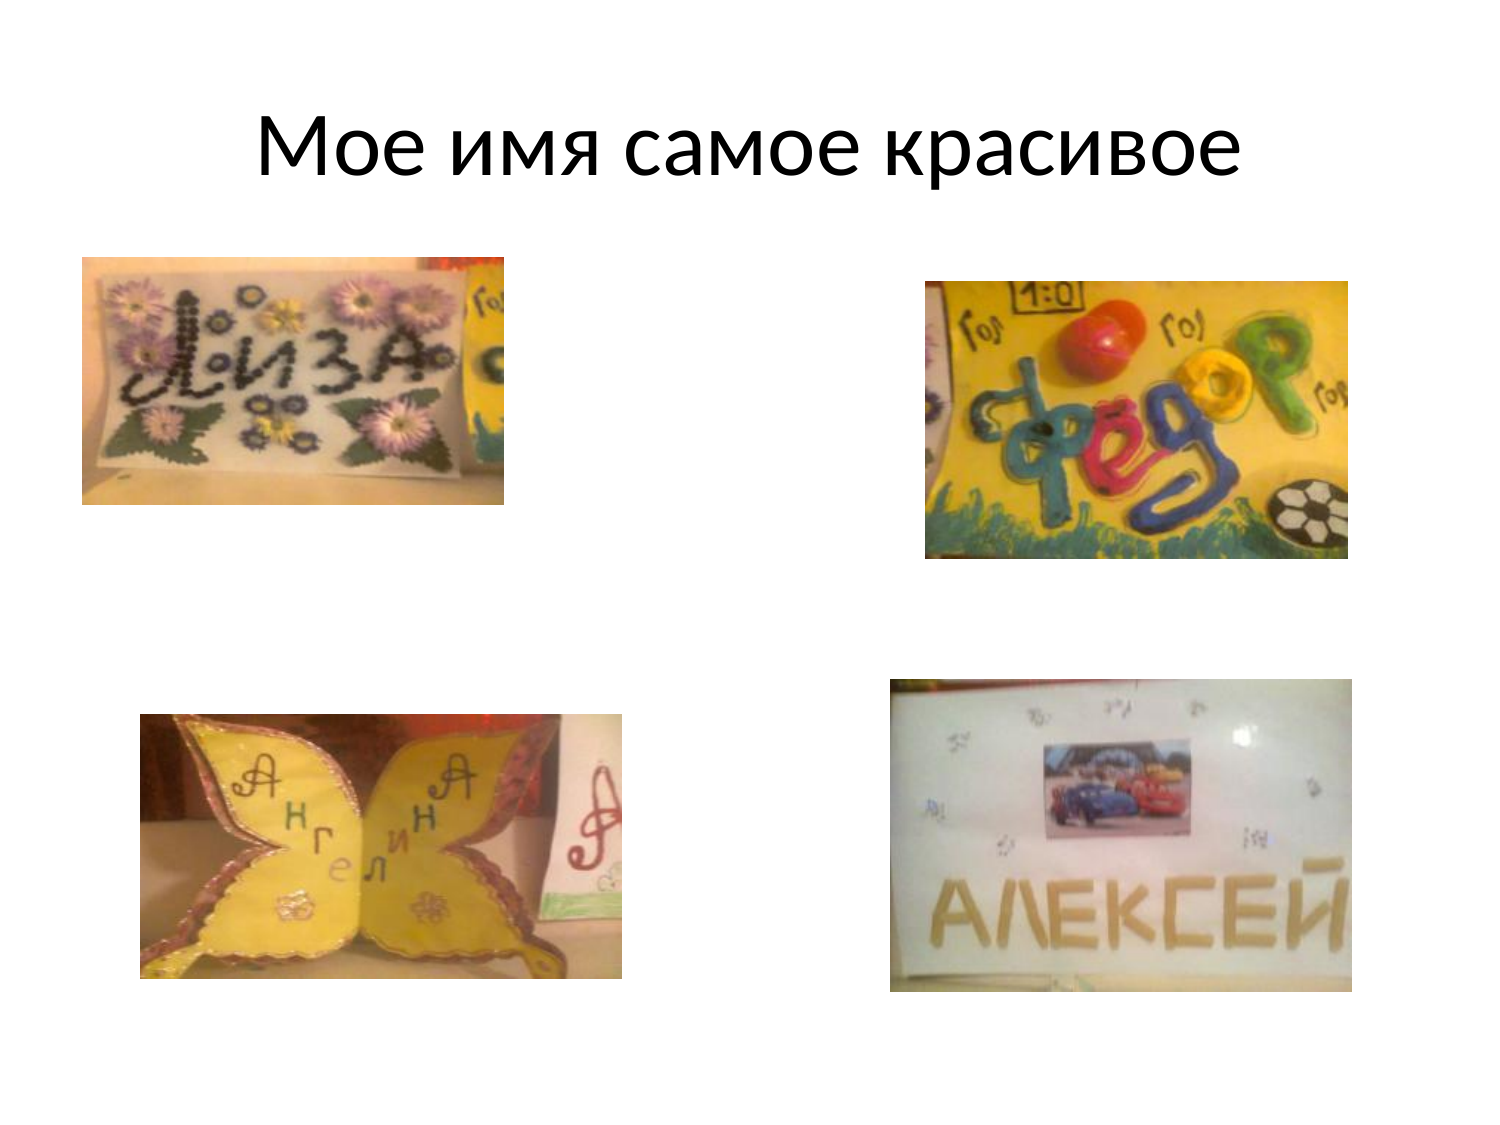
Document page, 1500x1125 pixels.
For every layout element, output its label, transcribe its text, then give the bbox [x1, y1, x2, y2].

picture [140, 714, 622, 979]
title Мое имя самое красивое [75, 45, 1425, 233]
picture [890, 679, 1352, 992]
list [81, 257, 505, 506]
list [925, 280, 1348, 560]
